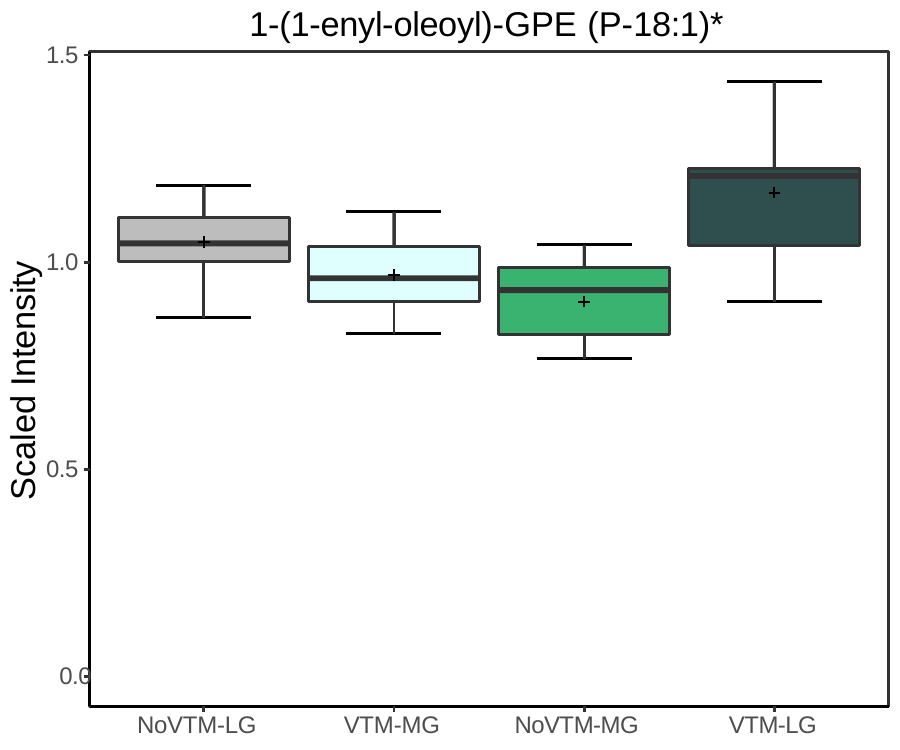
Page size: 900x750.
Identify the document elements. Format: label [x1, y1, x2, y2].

text_box [247, 0, 731, 44]
text_box [44, 37, 82, 68]
text_box [83, 50, 891, 738]
slide_number [134, 713, 275, 750]
footer [57, 661, 95, 750]
text_box [1, 244, 82, 503]
